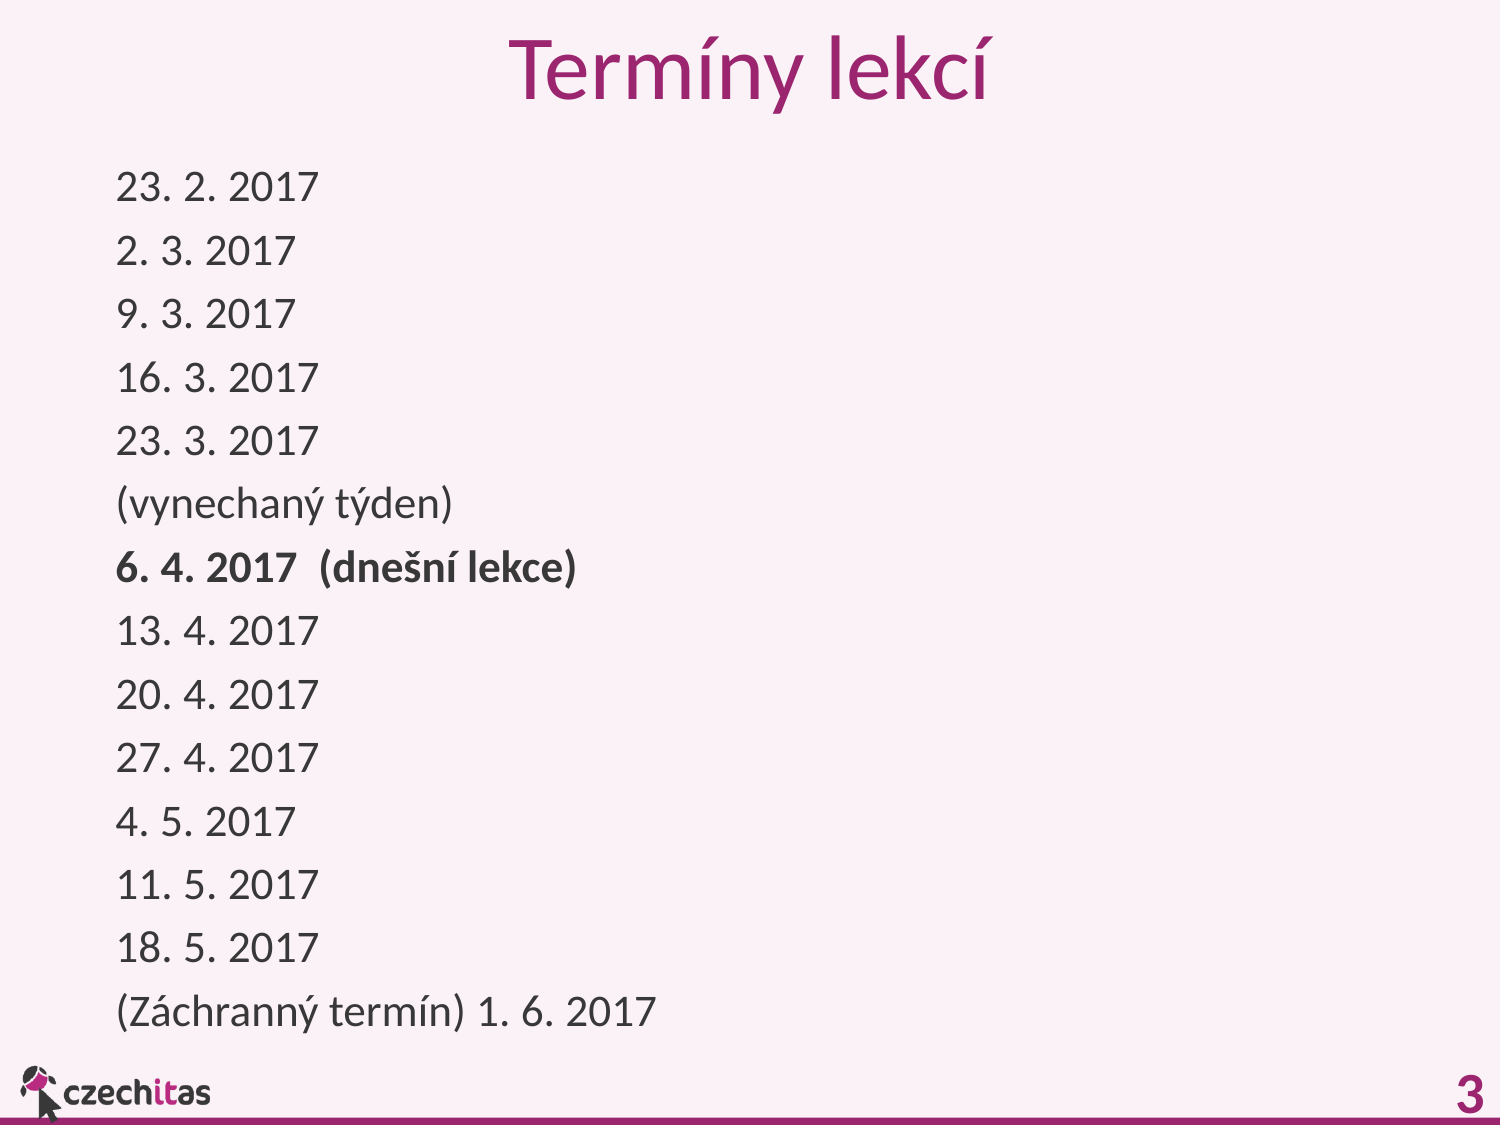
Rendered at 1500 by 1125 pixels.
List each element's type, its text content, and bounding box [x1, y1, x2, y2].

list 23. 2. 2017 2. 3. 2017 9. 3. 2017 16. 3. 2017 23. 3. 2017 (vynechaný týden) 6. 4. 2017 (dnešní lekce) 13. 4. 2017 20. 4. 2017 27. 4. 2017 4. 5. 2017 11. 5. 2017 18. 5. 2017 (Záchranný termín) 1. 6. 2017 [100, 149, 1388, 1047]
slide_number 3 [1149, 1062, 1500, 1118]
title Termíny lekcí [75, 0, 1425, 126]
picture [20, 1065, 210, 1123]
